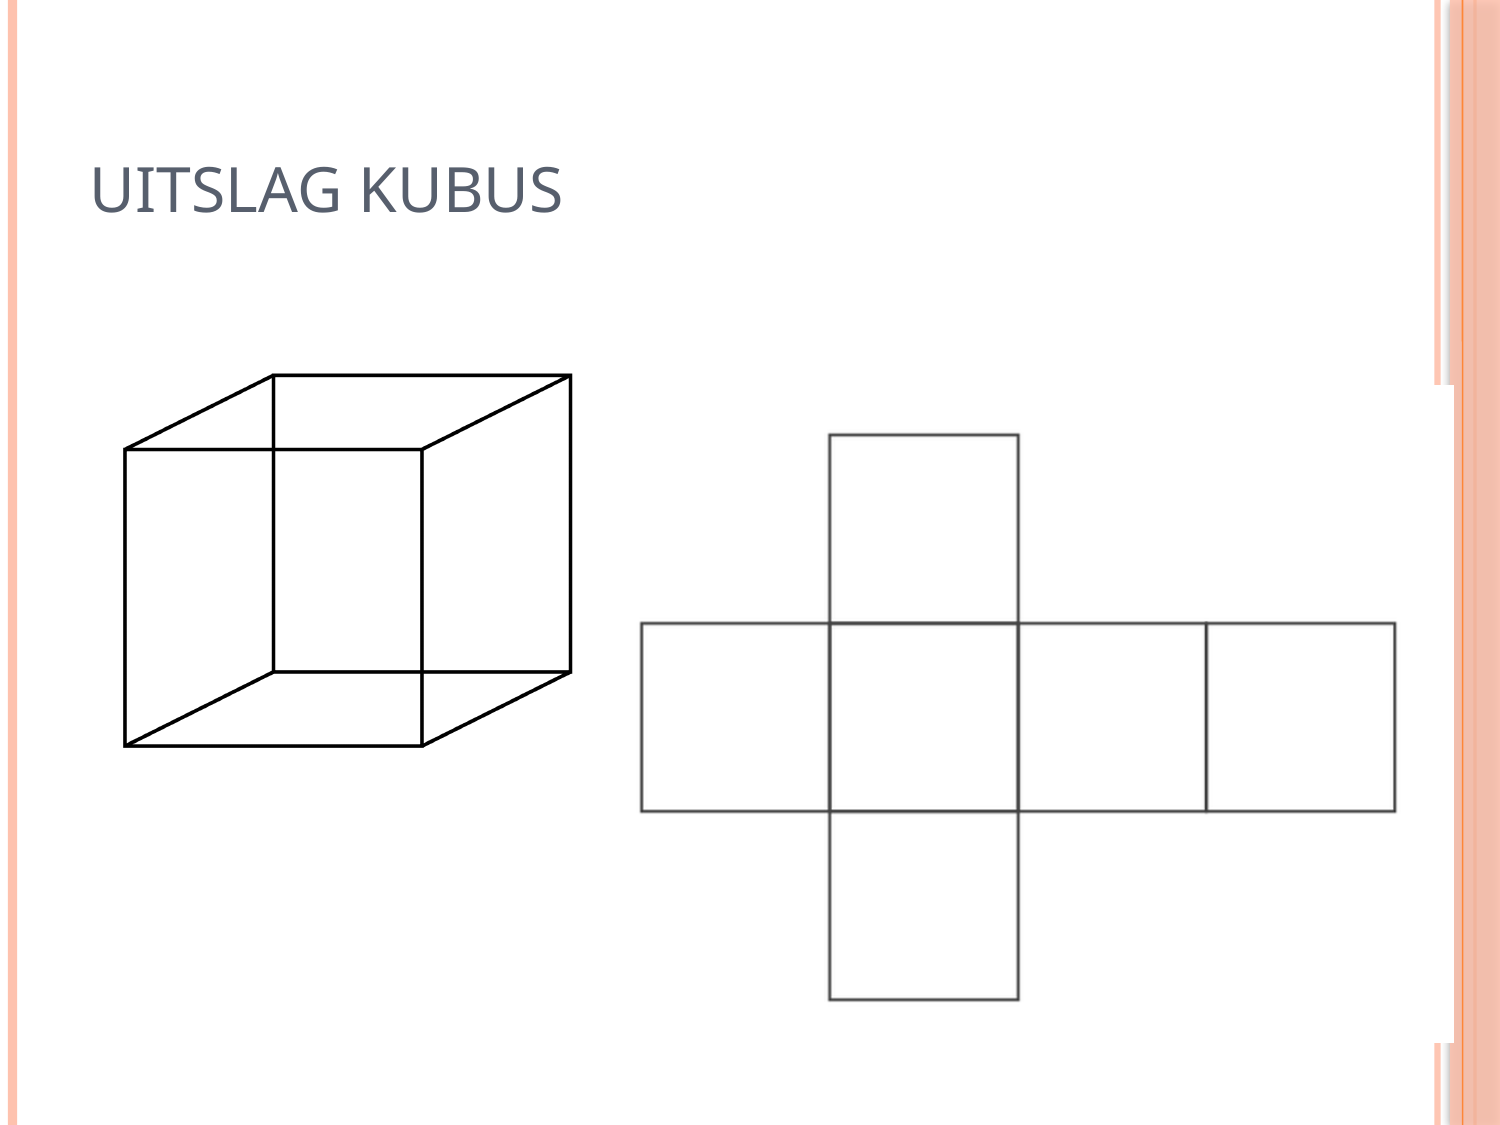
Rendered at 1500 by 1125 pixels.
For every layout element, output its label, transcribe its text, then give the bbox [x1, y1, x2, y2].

picture [99, 337, 1454, 1043]
title Uitslag Kubus [75, 45, 1300, 233]
